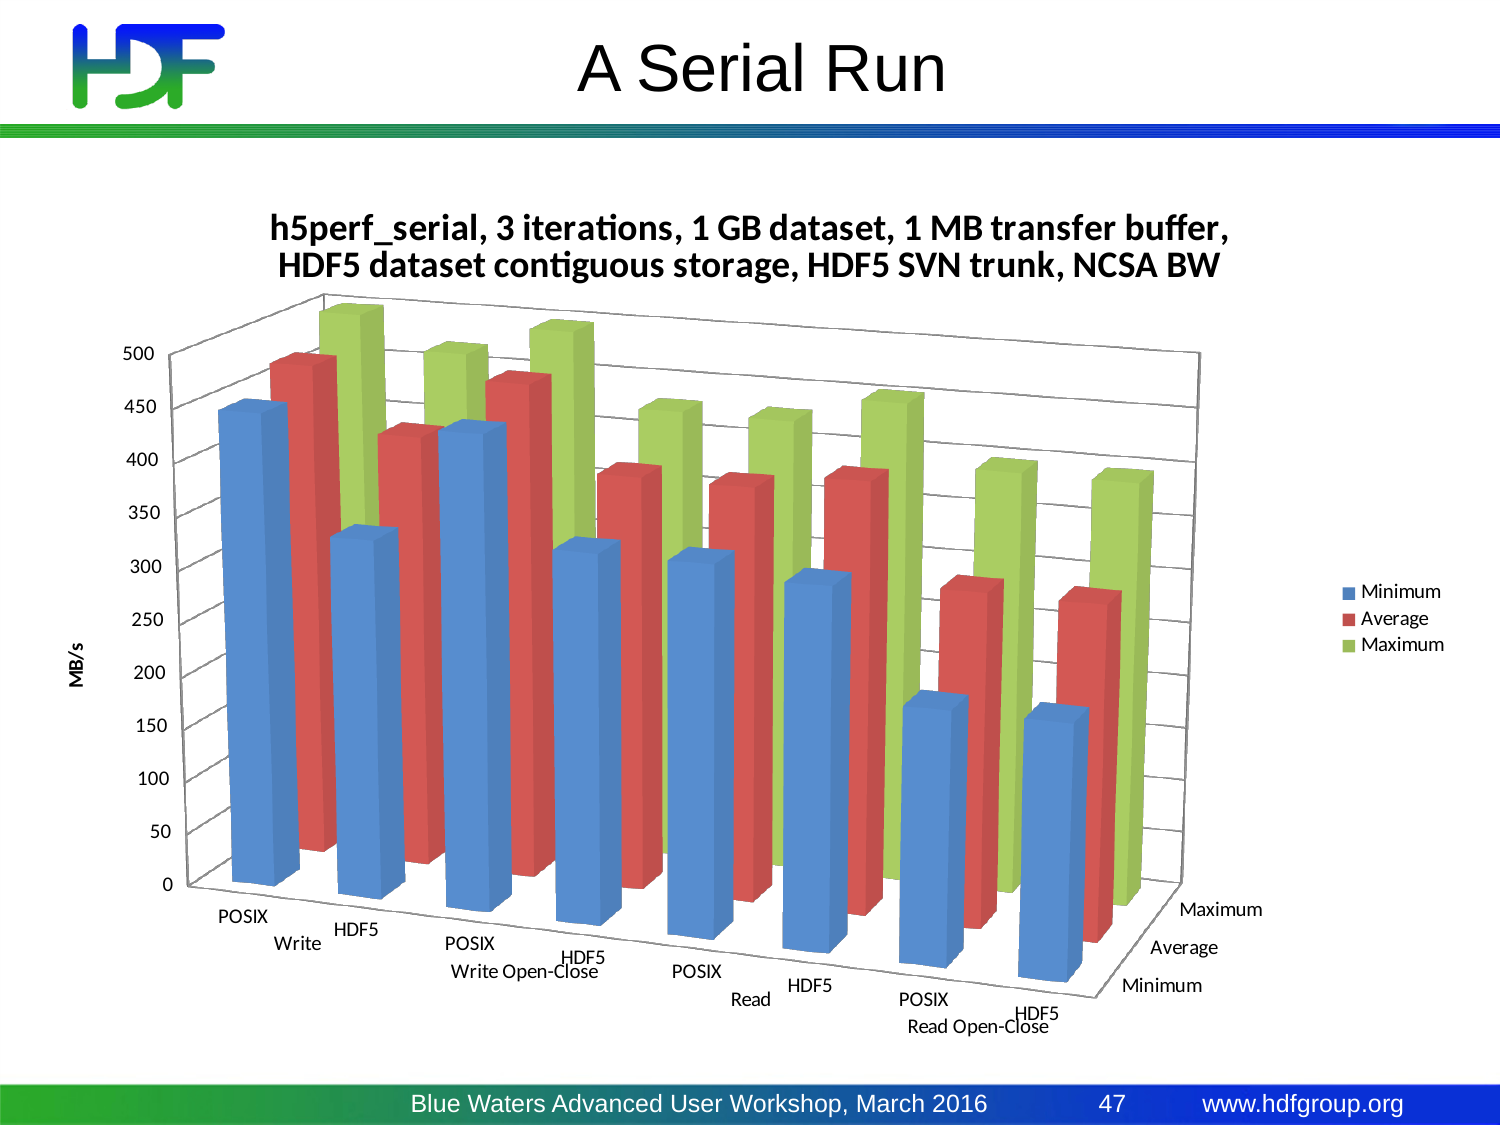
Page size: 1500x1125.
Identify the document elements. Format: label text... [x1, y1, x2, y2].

title A Serial Run [187, 24, 1338, 113]
picture [0, 0, 1500, 1125]
chart [36, 174, 1464, 1065]
slide_number 47 [1049, 1087, 1176, 1125]
footer Blue Waters Advanced User Workshop, March 2016 [374, 1087, 1026, 1125]
